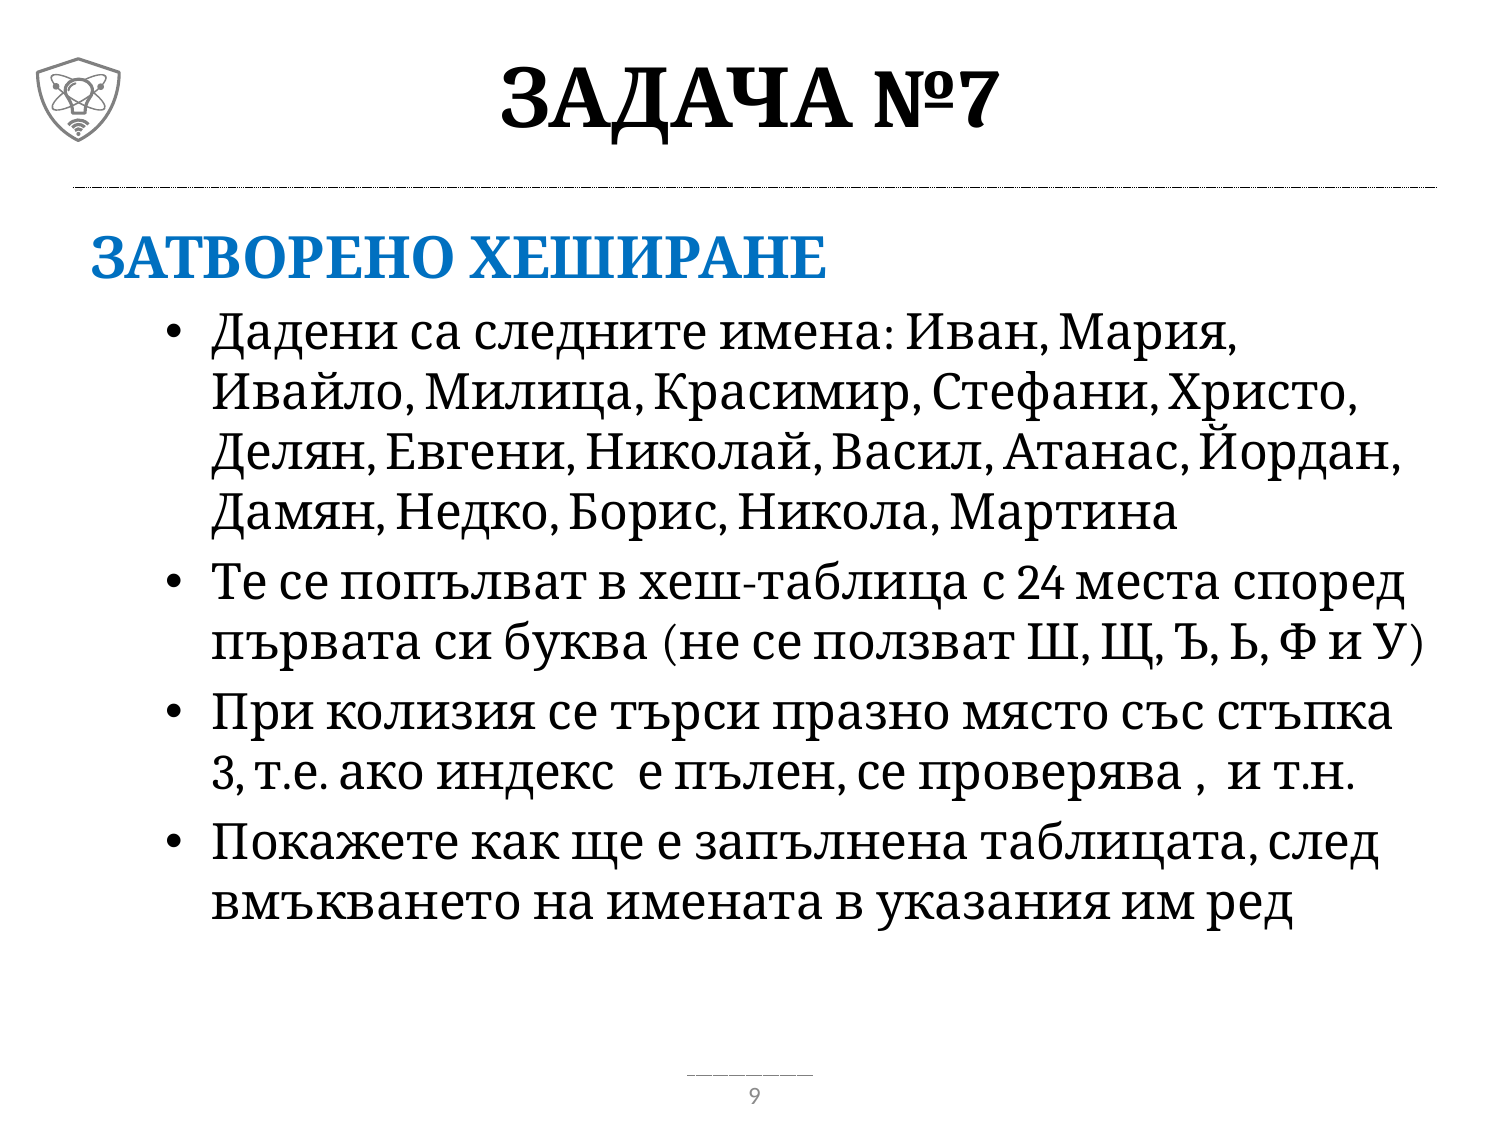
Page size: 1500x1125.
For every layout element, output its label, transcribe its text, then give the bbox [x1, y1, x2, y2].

title Задача №7 [0, 0, 1500, 188]
slide_number 9 [579, 1065, 930, 1125]
